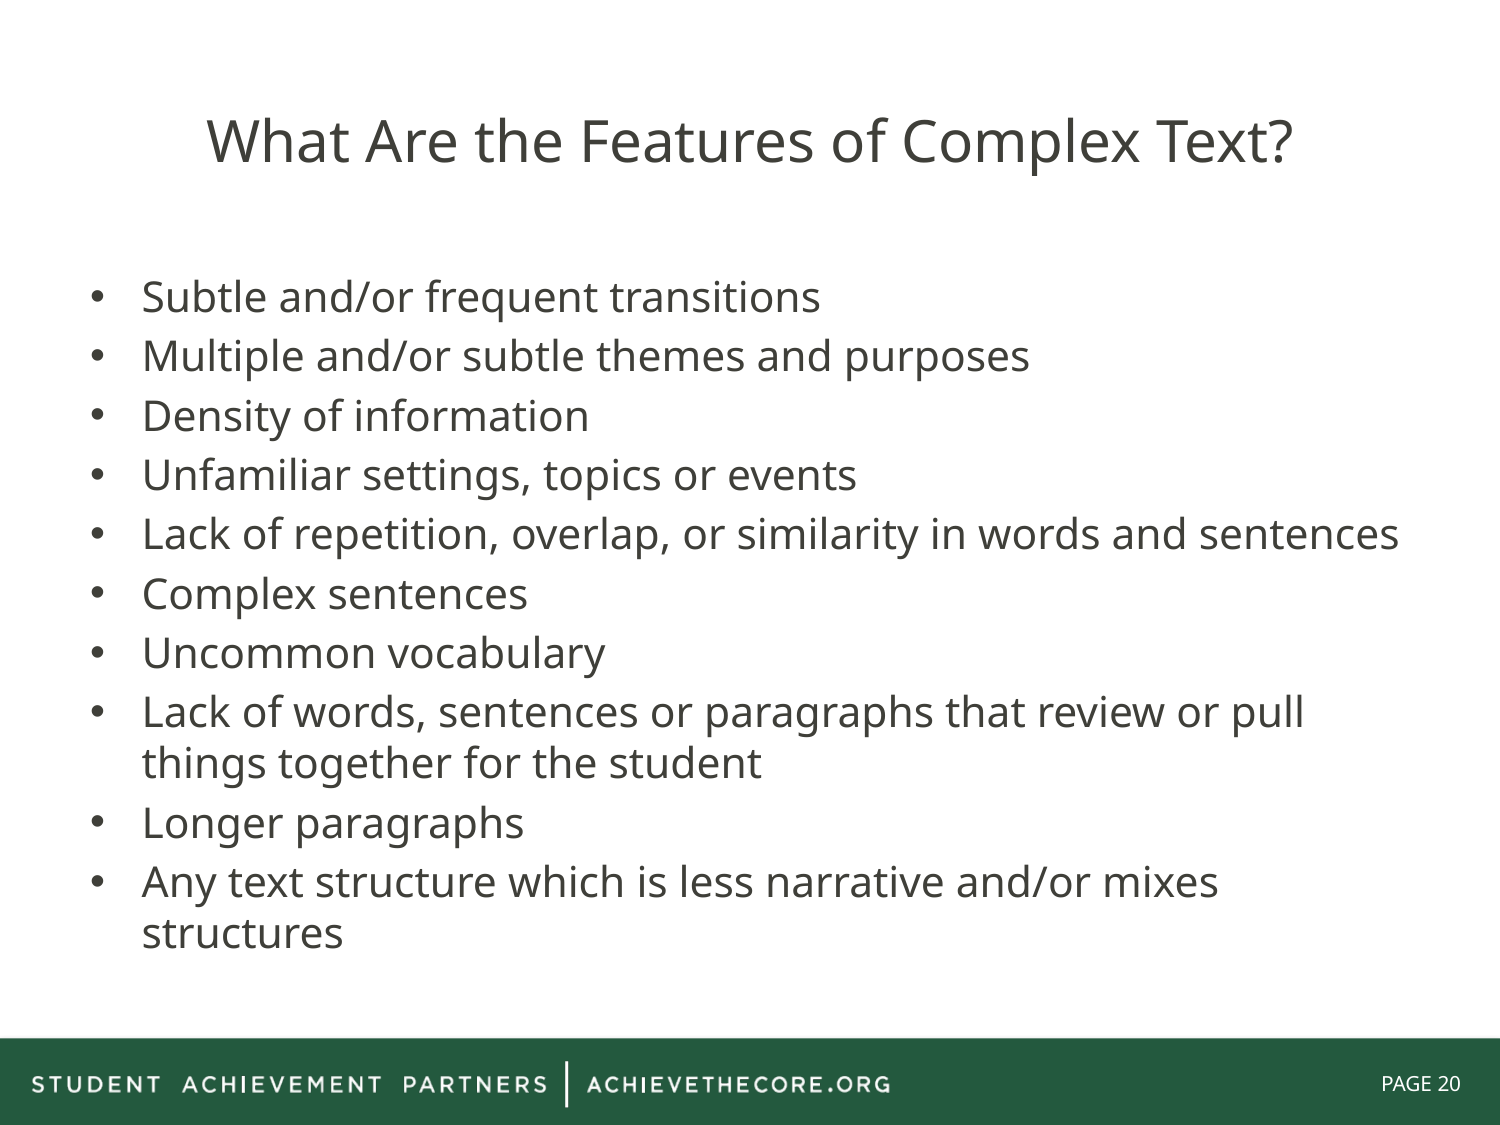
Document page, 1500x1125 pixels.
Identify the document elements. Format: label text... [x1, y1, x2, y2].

list Subtle and/or frequent transitions Multiple and/or subtle themes and purposes Density of information Unfamiliar settings, topics or events Lack of repetition, overlap, or similarity in words and sentences Complex sentences Uncommon vocabulary Lack of words, sentences or paragraphs that review or pull things together for the student Longer paragraphs Any text structure which is less narrative and/or mixes structures [73, 260, 1427, 1007]
title What Are the Features of Complex Text? [73, 43, 1427, 235]
